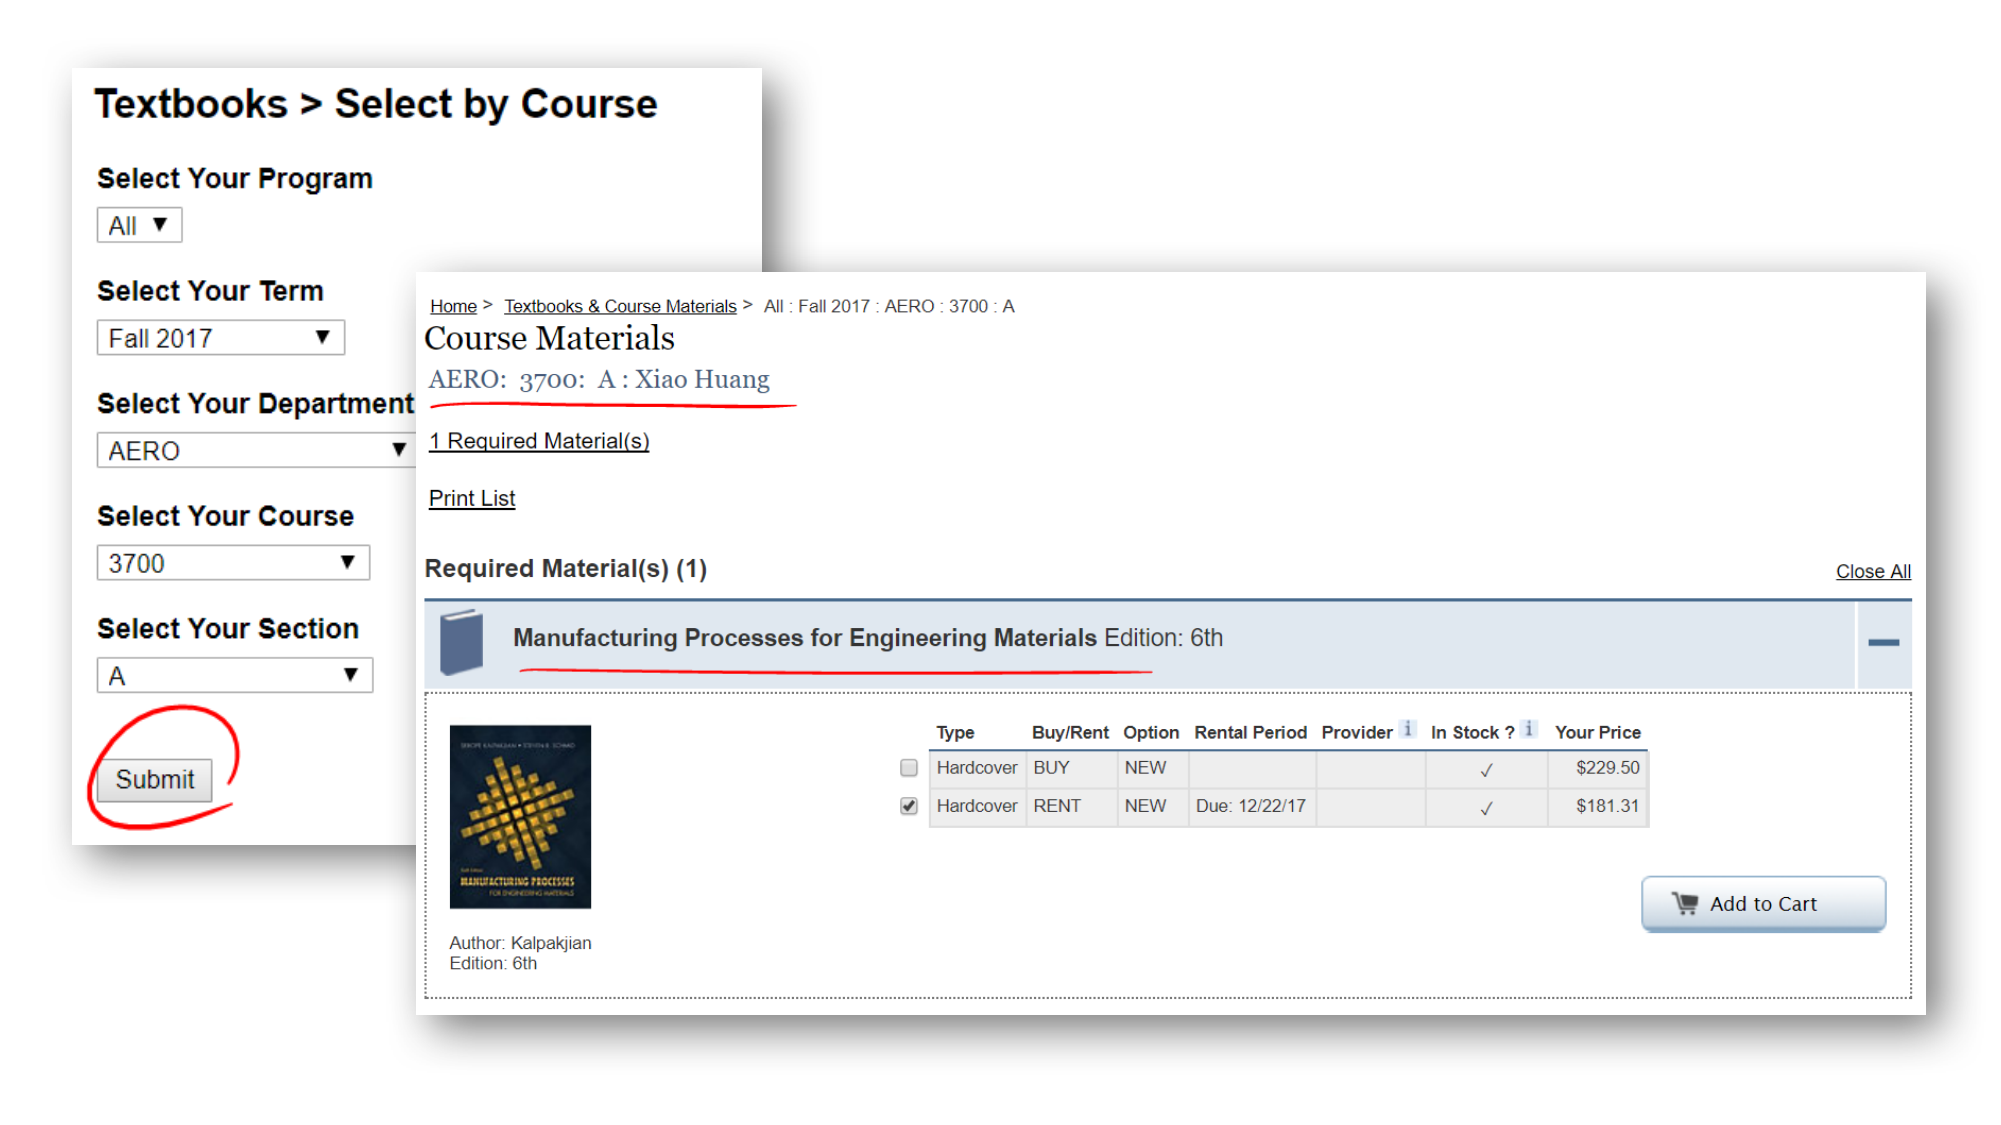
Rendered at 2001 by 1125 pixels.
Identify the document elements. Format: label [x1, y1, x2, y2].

picture [72, 68, 1926, 1015]
